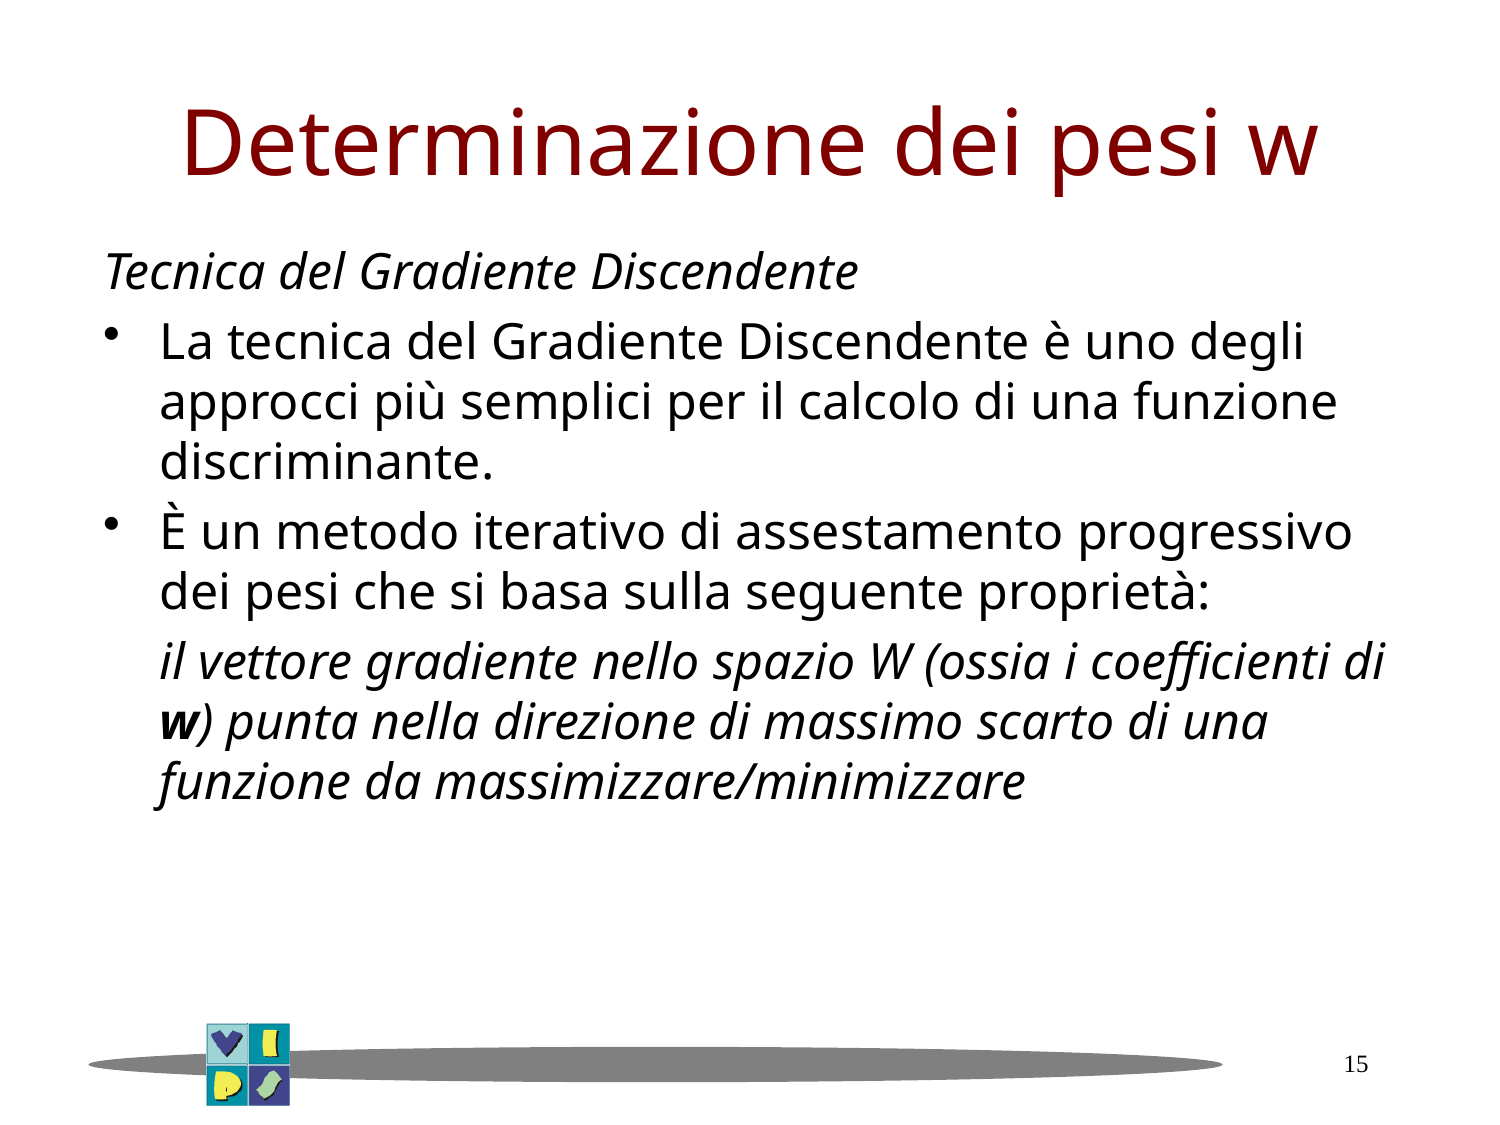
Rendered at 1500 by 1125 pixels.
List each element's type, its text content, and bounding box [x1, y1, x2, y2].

title Determinazione dei pesi w [75, 45, 1425, 233]
slide_number 15 [1033, 1039, 1384, 1118]
list Tecnica del Gradiente Discendente La tecnica del Gradiente Discendente è uno degli approcci più semplici per il calcolo di una funzione discriminante. È un metodo iterativo di assestamento progressivo dei pesi che si basa sulla seguente proprietà: il vettore gradiente nello spazio W (ossia i coefficienti di w) punta nella direzione di massimo scarto di una funzione da massimizzare/minimizzare [88, 231, 1439, 975]
picture [206, 1023, 290, 1106]
